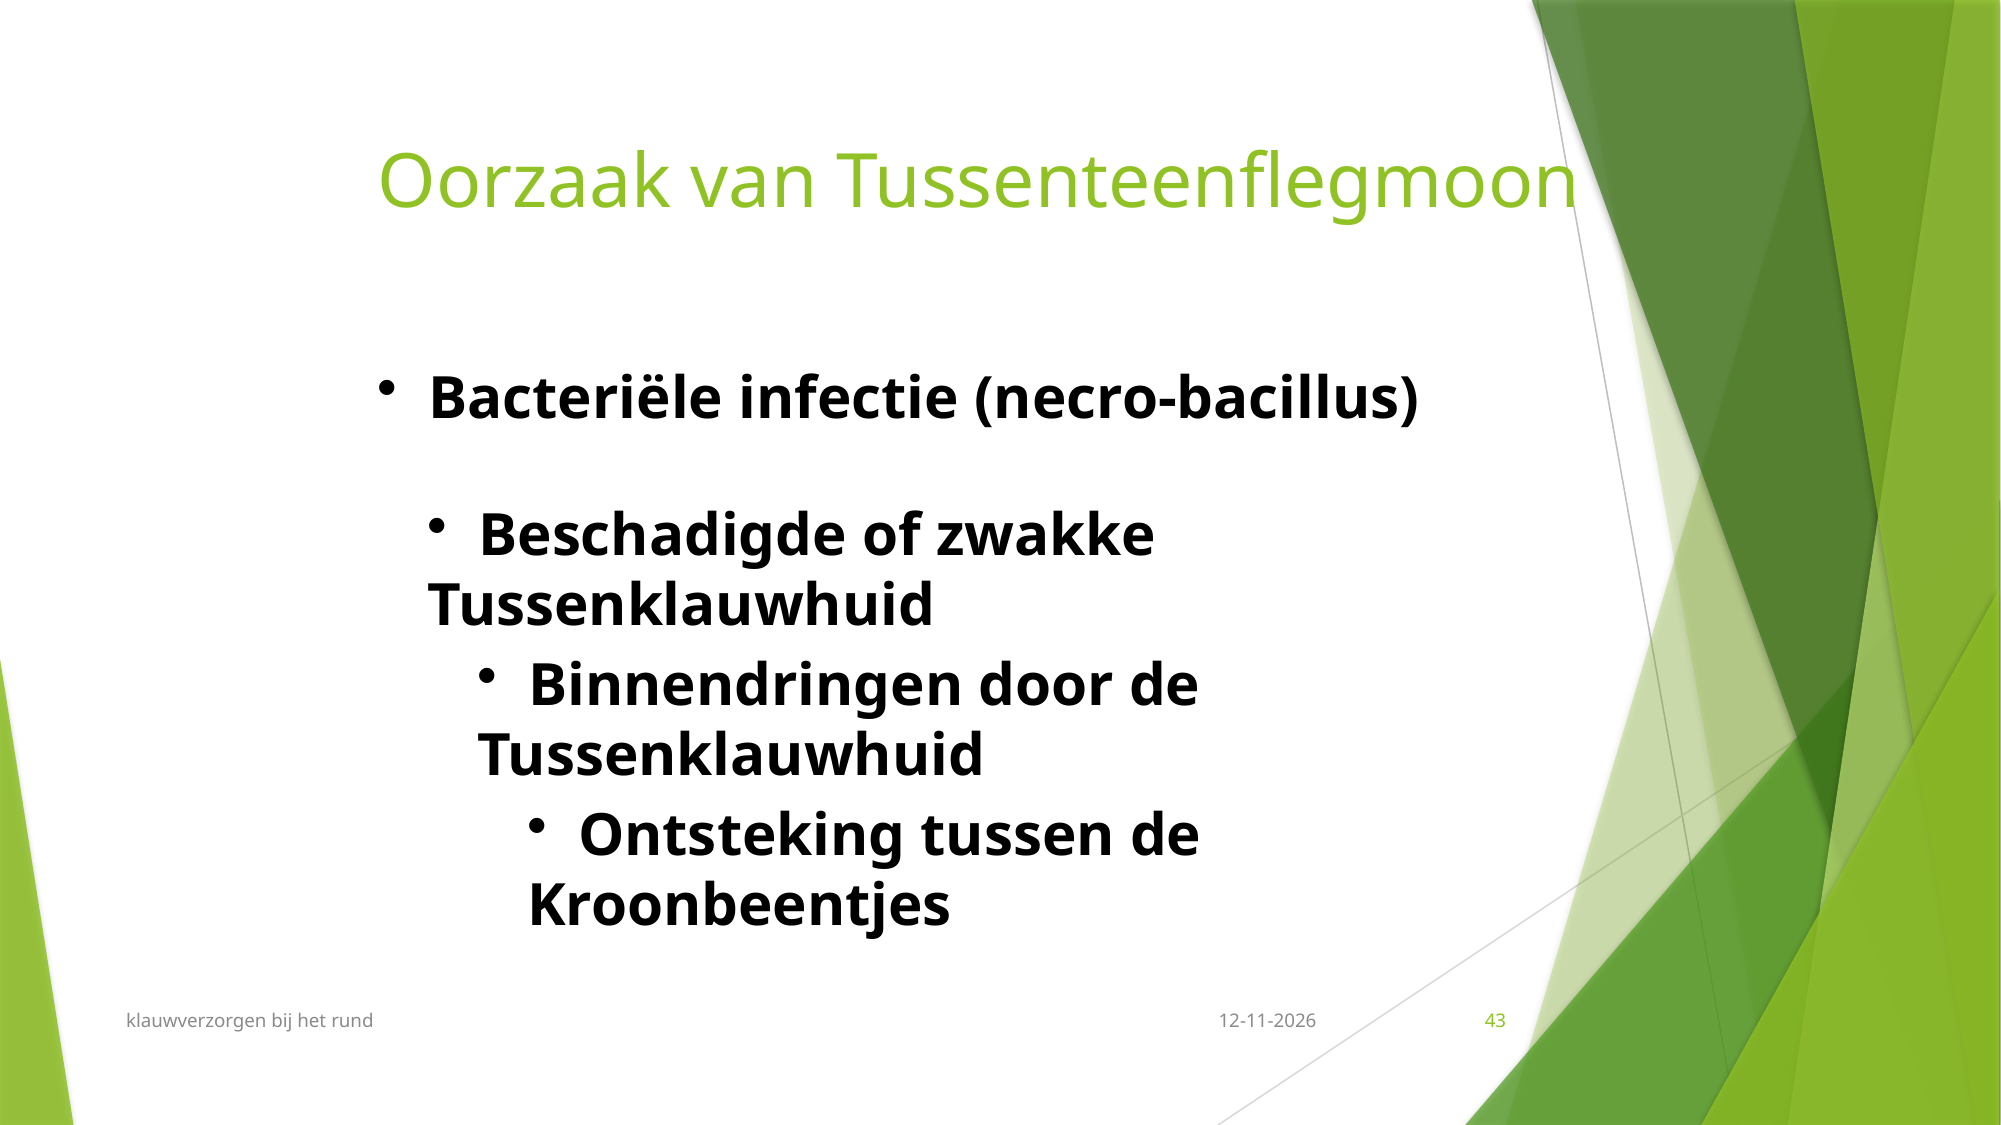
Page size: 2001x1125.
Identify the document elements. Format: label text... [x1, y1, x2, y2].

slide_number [1181, 991, 1332, 1051]
title Oorzaak van Tussenteenflegmoon [362, 125, 1638, 313]
slide_number 43 [1409, 991, 1522, 1051]
text_box Binnendringen door de Tussenklauwhuid [462, 639, 1638, 795]
footer klauwverzorgen bij het rund [111, 991, 1145, 1051]
text_box Ontsteking tussen de Kroonbeentjes [512, 795, 1600, 945]
text_box Beschadigde of zwakke Tussenklauwhuid [412, 489, 1613, 645]
text_box Bacteriële infectie (necro-bacillus) [362, 352, 1475, 438]
